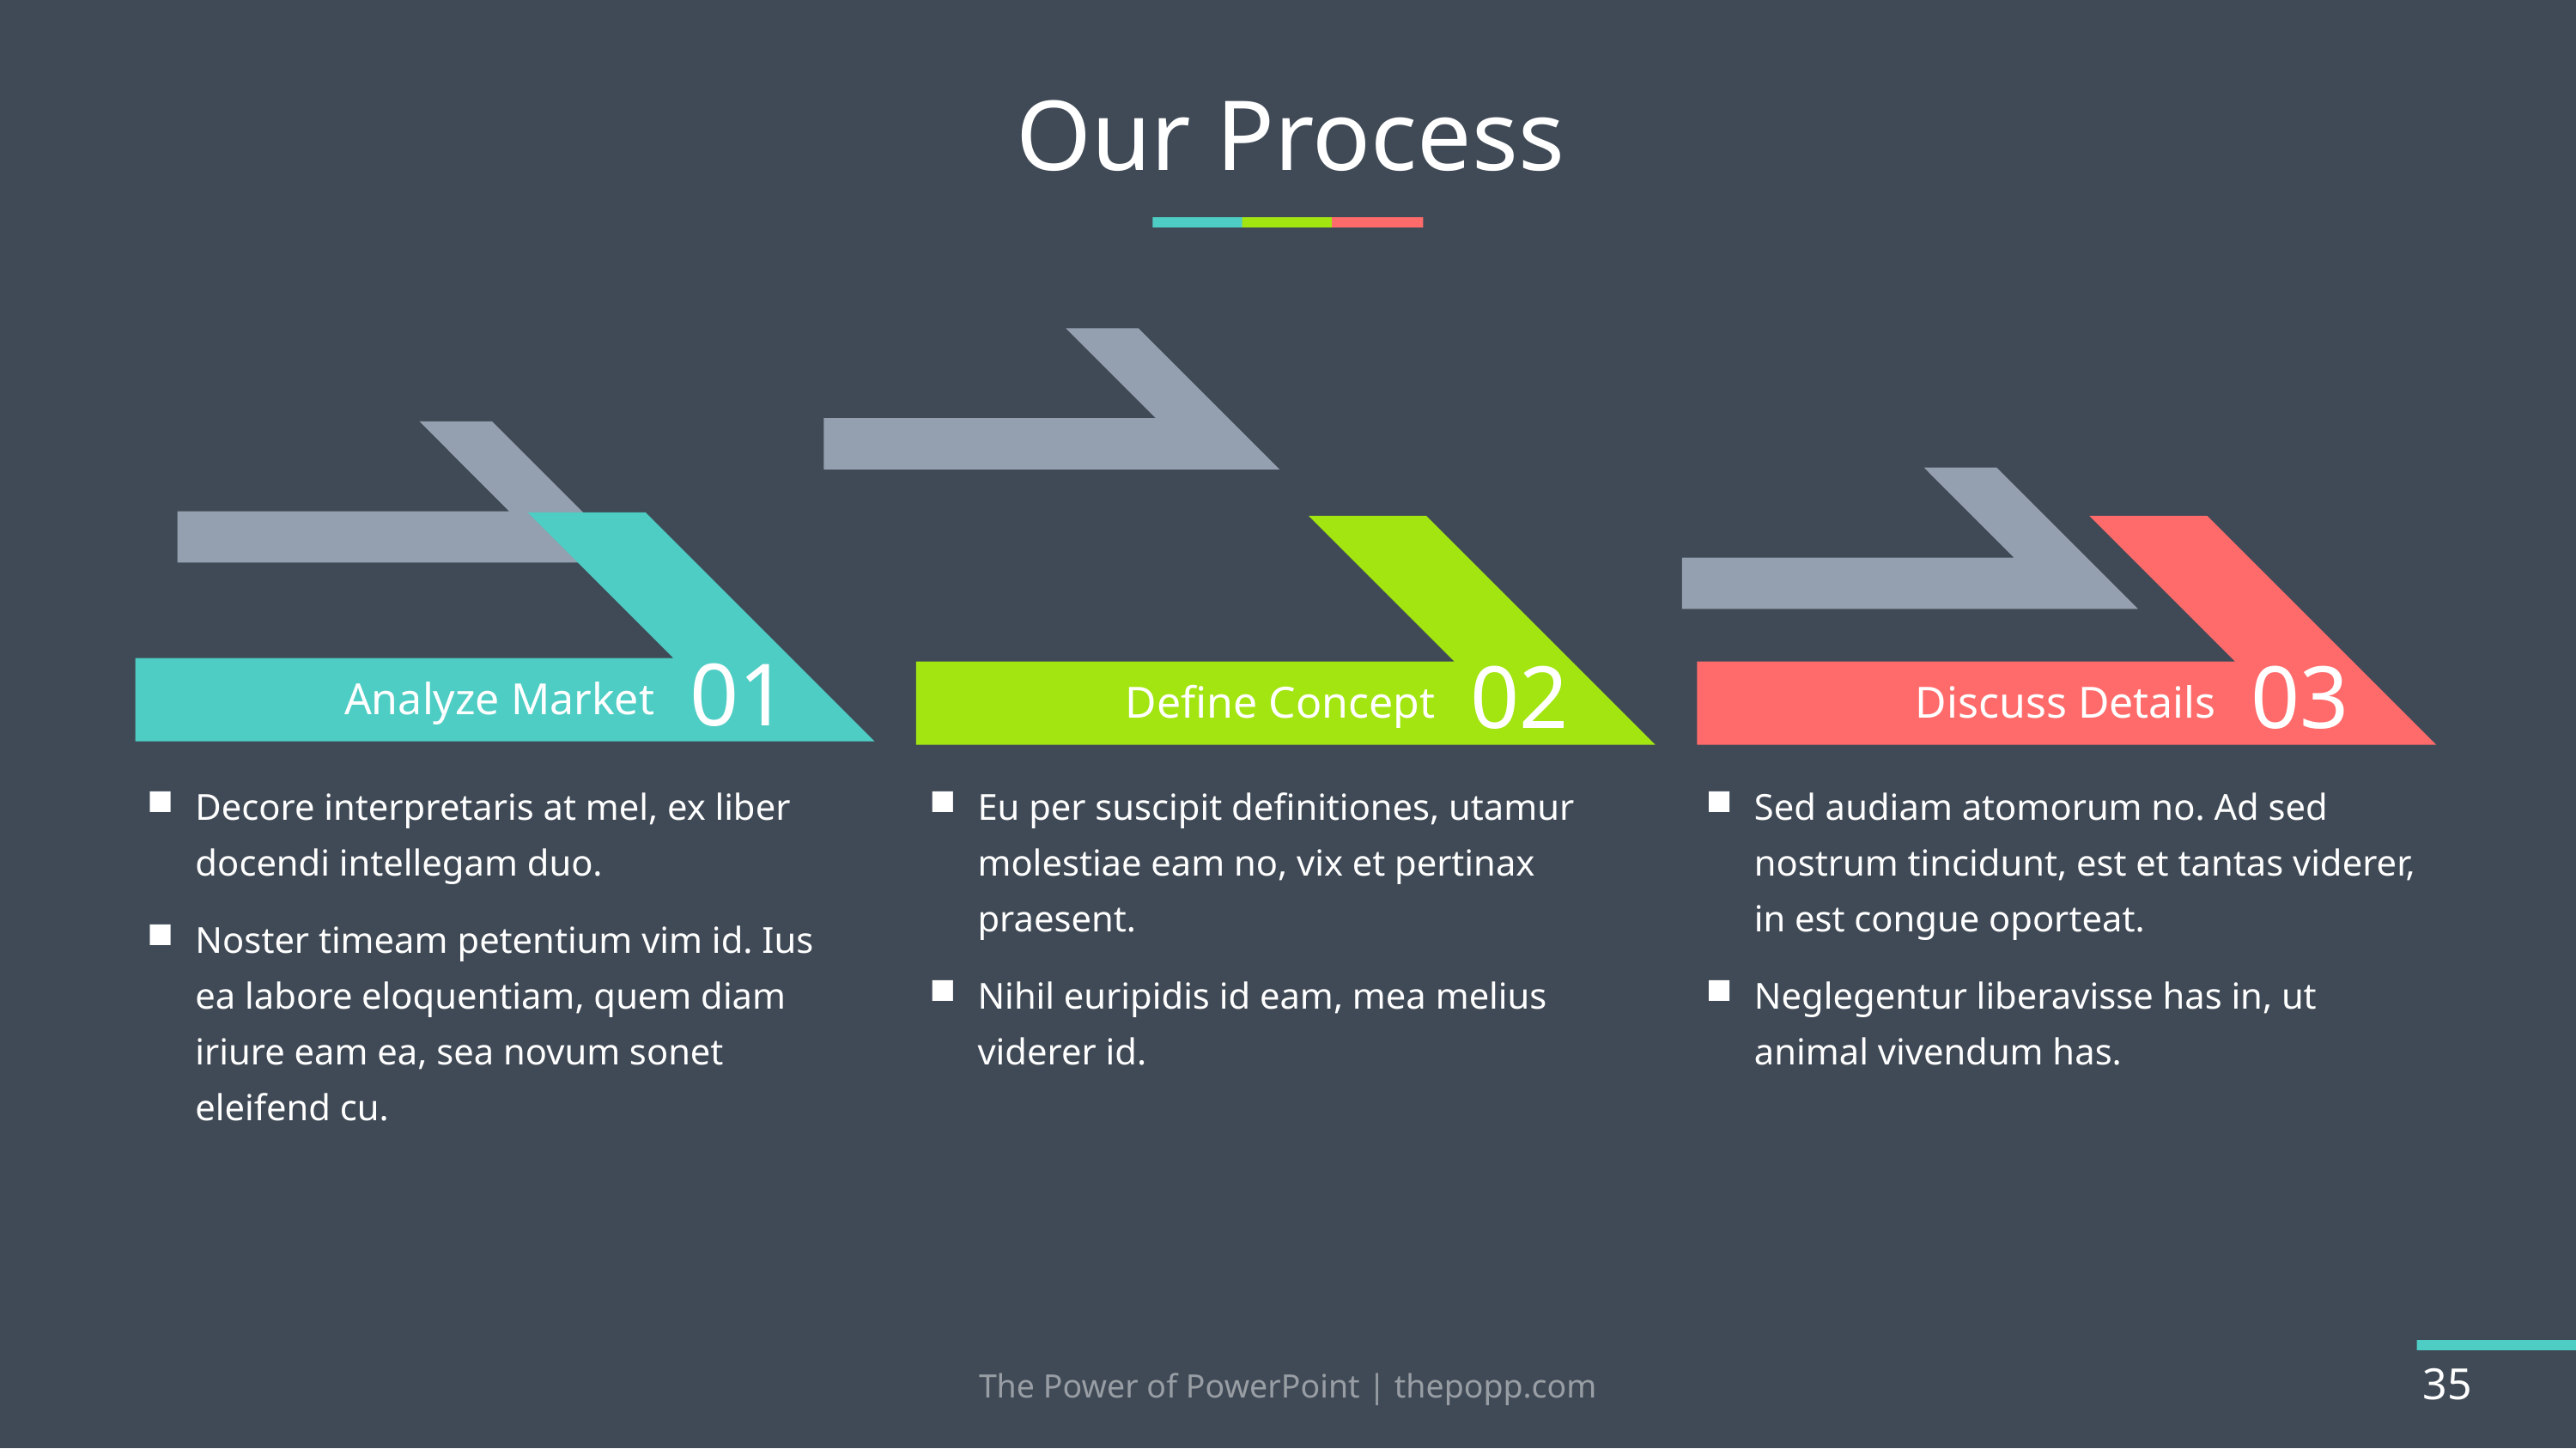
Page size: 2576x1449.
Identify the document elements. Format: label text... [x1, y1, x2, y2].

list Sed audiam atomorum no. Ad sed nostrum tincidunt, est et tantas viderer, in est congue oporteat. Neglegentur liberavisse has in, ut animal vivendum has. [1692, 765, 2433, 1178]
list Eu per suscipit definitiones, utamur molestiae eam no, vix et pertinax praesent. Nihil euripidis id eam, mea melius viderer id. [916, 765, 1656, 1178]
list Analyze Market [145, 645, 668, 750]
list Discuss Details [1707, 648, 2230, 754]
title Our Process [69, 49, 2512, 230]
list Define Concept [926, 648, 1449, 754]
list Decore interpretaris at mel, ex liber docendi intellegam duo. Noster timeam petentium vim id. Ius ea labore eloquentiam, quem diam iriure eam ea, sea novum sonet eleifend cu. [134, 765, 874, 1178]
footer The Power of PowerPoint | thepopp.com [853, 1349, 1723, 1427]
slide_number 35 [2409, 1351, 2576, 1421]
